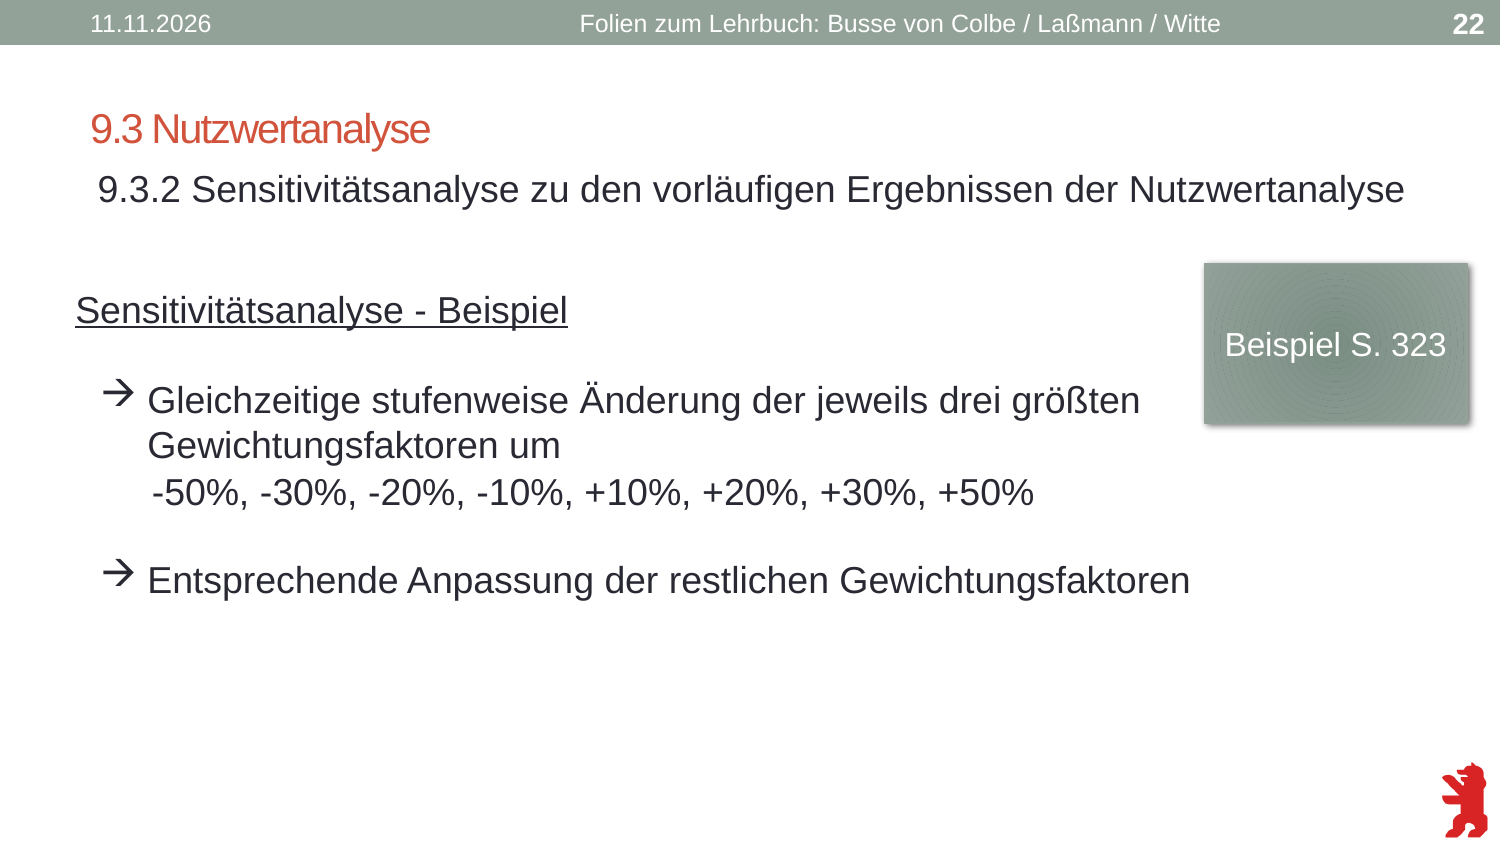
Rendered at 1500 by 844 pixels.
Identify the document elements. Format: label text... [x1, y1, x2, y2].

slide_number 22 [1325, 2, 1500, 43]
picture [1434, 760, 1500, 844]
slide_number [75, 2, 550, 43]
text_box Gleichzeitige stufenweise Änderung der jeweils drei größten Gewichtungsfaktoren um Entsprechende Anpassung der restlichen Gewichtungsfaktoren [85, 368, 1224, 608]
text_box -50%, -30%, -20%, -10%, +10%, +20%, +30%, +50% [137, 460, 1050, 521]
text_box Sensitivitätsanalyse - Beispiel [60, 279, 706, 339]
footer Folien zum Lehrbuch: Busse von Colbe / Laßmann / Witte [562, 2, 1238, 43]
text_box Beispiel S. 323 [1204, 263, 1468, 424]
text_box 9.3.2 Sensitivitätsanalyse zu den vorläufigen Ergebnissen der Nutzwertanalyse [82, 157, 1421, 217]
title 9.3 Nutzwertanalyse [75, 65, 1500, 188]
